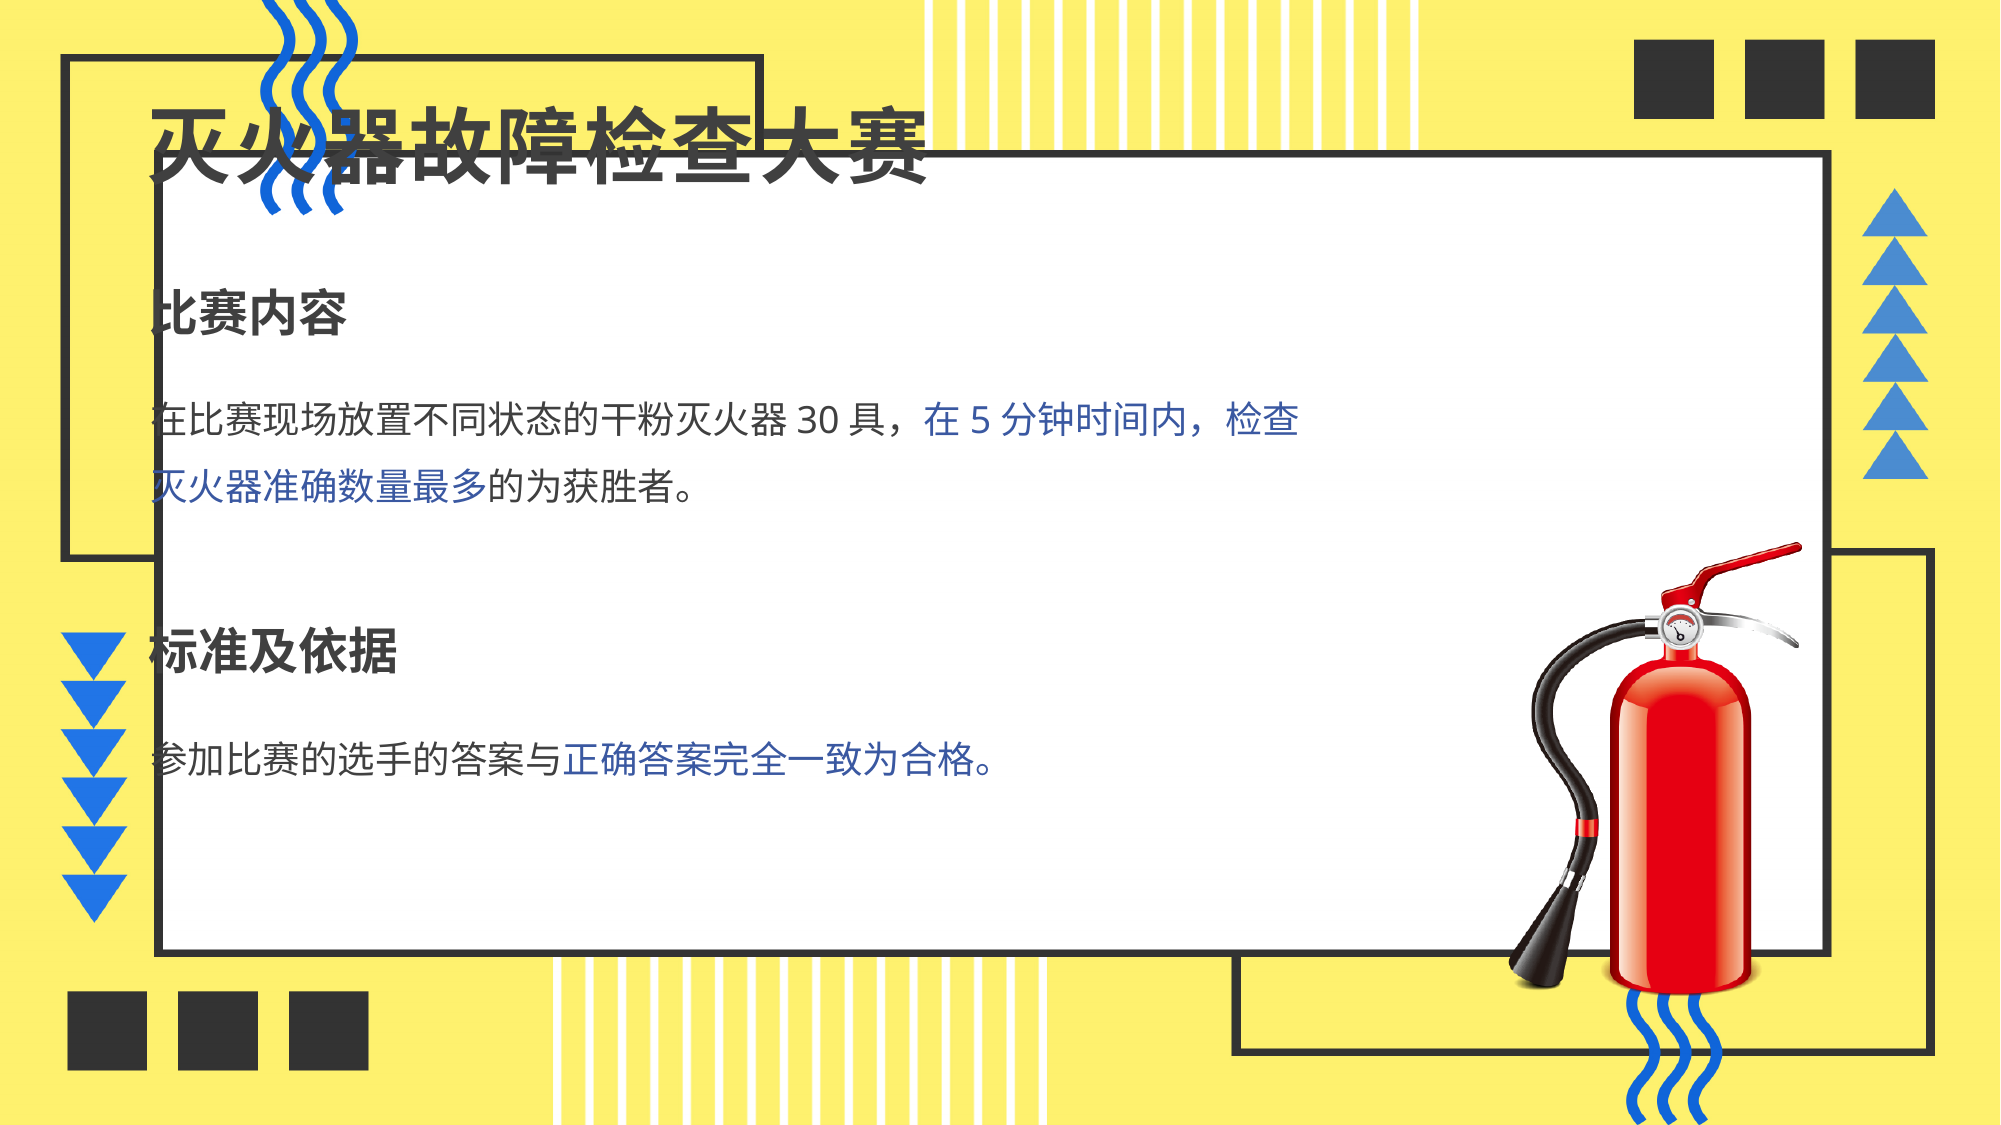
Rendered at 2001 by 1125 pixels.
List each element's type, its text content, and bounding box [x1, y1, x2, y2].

text_box 在比赛现场放置不同状态的干粉灭火器30具，在5分钟时间内，检查灭火器准确数量最多的为获胜者。 [135, 366, 1334, 516]
text_box 灭火器故障检查大赛 [130, 86, 1931, 203]
text_box 标准及依据 [133, 611, 462, 687]
picture [0, 0, 2001, 1125]
text_box 比赛内容 [133, 274, 426, 350]
text_box 参加比赛的选手的答案与正确答案完全一致为合格。 [135, 728, 1332, 789]
